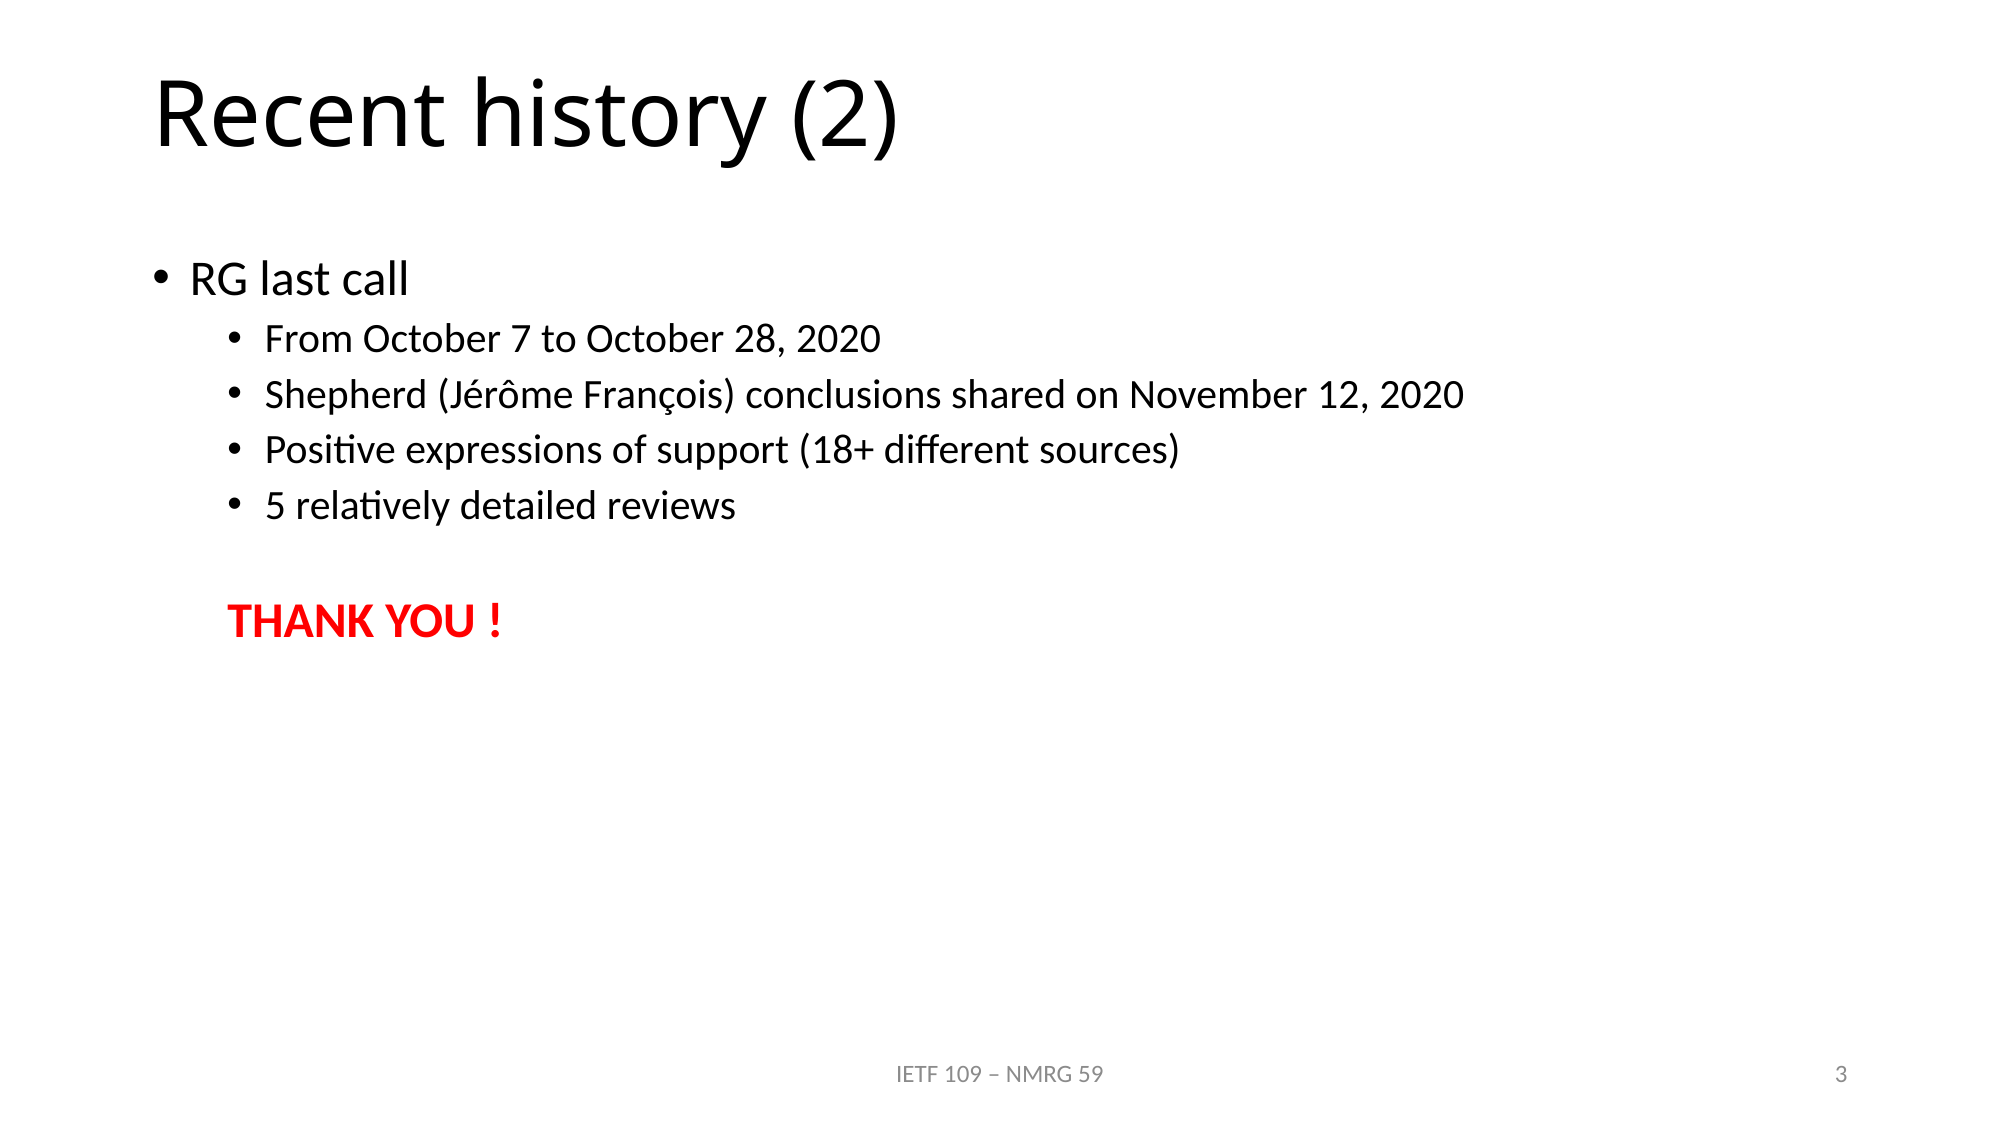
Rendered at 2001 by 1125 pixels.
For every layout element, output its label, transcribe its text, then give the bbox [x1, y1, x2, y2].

list RG last call From October 7 to October 28, 2020 Shepherd (Jérôme François) conclusions shared on November 12, 2020 Positive expressions of support (18+ different sources) 5 relatively detailed reviews THANK YOU ! [137, 245, 1863, 1014]
footer IETF 109 – NMRG 59 [662, 1042, 1338, 1103]
slide_number 3 [1412, 1042, 1863, 1103]
title Recent history (2) [137, 59, 1863, 175]
